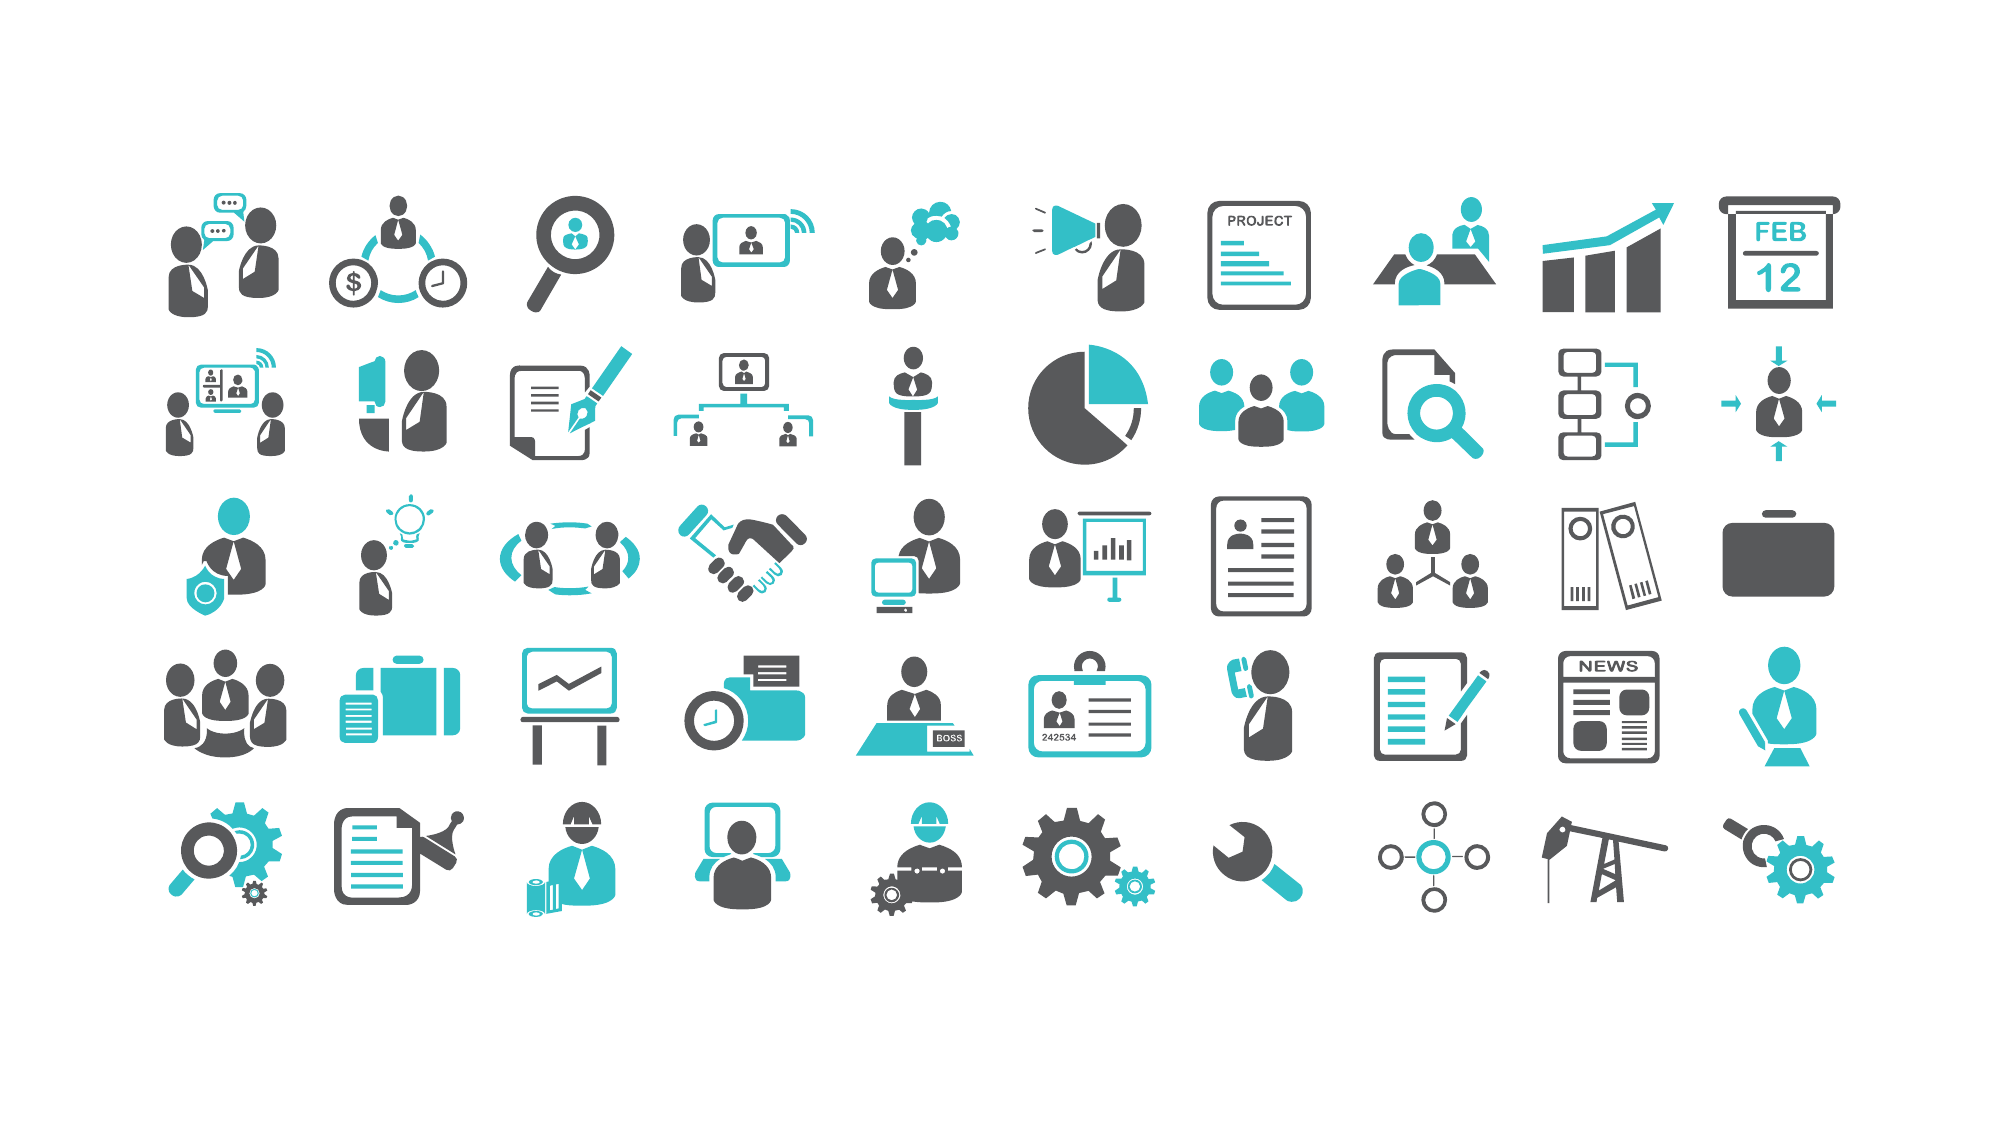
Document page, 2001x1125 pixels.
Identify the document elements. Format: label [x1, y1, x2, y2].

text_box [1790, 221, 1807, 242]
text_box [1767, 367, 1791, 394]
text_box [1770, 346, 1788, 367]
text_box [1423, 500, 1442, 521]
text_box [546, 845, 616, 914]
text_box [881, 599, 906, 605]
text_box [683, 224, 710, 256]
text_box [1558, 419, 1602, 461]
text_box [871, 558, 917, 597]
text_box [392, 655, 424, 664]
text_box [1387, 738, 1426, 745]
text_box [1114, 866, 1156, 907]
text_box [1028, 675, 1152, 758]
text_box [1604, 422, 1638, 447]
text_box [426, 509, 434, 516]
text_box [168, 193, 279, 318]
text_box [1212, 821, 1273, 882]
text_box [739, 240, 763, 255]
text_box [1032, 229, 1044, 233]
text_box [1387, 726, 1426, 732]
text_box [168, 869, 195, 897]
text_box [1238, 406, 1284, 447]
text_box [352, 825, 377, 830]
text_box [329, 258, 379, 308]
text_box [1789, 858, 1813, 882]
text_box [1377, 844, 1404, 870]
text_box [689, 433, 708, 446]
text_box [765, 858, 791, 882]
text_box [1573, 721, 1607, 751]
text_box [1756, 221, 1770, 242]
text_box [1579, 660, 1592, 672]
text_box [167, 392, 189, 418]
text_box [880, 237, 905, 265]
text_box [1372, 254, 1415, 285]
text_box [1088, 722, 1131, 726]
text_box [743, 655, 800, 687]
text_box [201, 537, 266, 595]
text_box [562, 801, 602, 825]
text_box [194, 728, 254, 758]
text_box [255, 663, 285, 697]
text_box [528, 910, 543, 917]
text_box [1104, 203, 1142, 247]
text_box [1207, 200, 1311, 310]
text_box [1042, 733, 1048, 741]
text_box [1220, 240, 1244, 246]
text_box [1619, 689, 1650, 716]
text_box [790, 224, 800, 233]
text_box [1082, 518, 1146, 576]
text_box [1065, 733, 1071, 741]
text_box [256, 360, 264, 368]
text_box [738, 359, 749, 371]
text_box [1573, 689, 1610, 695]
text_box [1421, 887, 1448, 913]
text_box [378, 290, 419, 304]
text_box [1728, 214, 1833, 309]
text_box [1228, 581, 1294, 586]
text_box [1029, 541, 1081, 588]
text_box [205, 376, 216, 383]
text_box [1464, 844, 1491, 870]
text_box [1772, 221, 1788, 242]
text_box [893, 372, 914, 397]
text_box [1234, 519, 1247, 532]
text_box [403, 544, 415, 548]
text_box [855, 723, 974, 756]
text_box [1022, 807, 1121, 906]
text_box [1621, 747, 1647, 751]
text_box [790, 217, 807, 233]
text_box [1739, 708, 1766, 751]
text_box [380, 217, 416, 249]
text_box [1735, 210, 1826, 214]
text_box [1077, 511, 1152, 516]
text_box [681, 257, 716, 303]
text_box [1604, 362, 1638, 388]
text_box [775, 514, 807, 546]
text_box [1742, 825, 1784, 868]
text_box [1377, 576, 1413, 608]
text_box [401, 391, 447, 452]
text_box [1570, 587, 1574, 602]
text_box [910, 802, 949, 824]
text_box [350, 860, 403, 865]
text_box [723, 677, 806, 741]
text_box [334, 808, 457, 905]
text_box [1398, 269, 1441, 306]
text_box [619, 536, 640, 579]
text_box [1249, 374, 1273, 401]
text_box [1452, 576, 1488, 608]
text_box [1387, 714, 1426, 720]
text_box [233, 374, 243, 386]
text_box [1210, 496, 1312, 617]
text_box [1220, 271, 1284, 276]
text_box [1568, 516, 1593, 541]
text_box [532, 725, 542, 765]
text_box [1279, 390, 1325, 432]
text_box [1227, 533, 1254, 550]
text_box [678, 504, 709, 537]
text_box [531, 386, 559, 390]
text_box [359, 571, 393, 616]
text_box [1611, 514, 1635, 539]
text_box [1043, 710, 1075, 729]
text_box [1261, 529, 1295, 534]
text_box [932, 730, 965, 747]
text_box [1265, 215, 1274, 226]
text_box [1042, 509, 1068, 540]
text_box [1452, 224, 1490, 262]
text_box [595, 521, 619, 549]
text_box [1028, 351, 1128, 465]
text_box [788, 415, 814, 437]
text_box [698, 393, 789, 411]
text_box [1558, 348, 1602, 419]
text_box [358, 355, 386, 408]
text_box [261, 392, 284, 418]
text_box [588, 390, 602, 402]
text_box [869, 266, 916, 310]
text_box [1645, 580, 1652, 595]
text_box [1444, 717, 1456, 731]
text_box [1599, 501, 1662, 611]
text_box [790, 209, 815, 233]
text_box [196, 584, 215, 603]
text_box [575, 233, 588, 250]
text_box [1573, 710, 1610, 716]
text_box [735, 371, 753, 385]
text_box [1416, 557, 1451, 586]
text_box [443, 667, 461, 736]
text_box [548, 586, 592, 596]
text_box [526, 266, 562, 313]
text_box [1639, 581, 1647, 597]
text_box [768, 562, 783, 577]
text_box [195, 364, 259, 408]
text_box [712, 214, 790, 267]
text_box [208, 369, 214, 376]
text_box [525, 521, 549, 549]
text_box [234, 830, 255, 860]
text_box [673, 414, 699, 436]
text_box [1607, 660, 1626, 672]
text_box [531, 401, 559, 405]
text_box [760, 570, 775, 586]
text_box [884, 887, 900, 903]
text_box [1624, 392, 1651, 420]
text_box [361, 540, 387, 571]
text_box [901, 656, 928, 688]
text_box [1261, 864, 1303, 902]
text_box [355, 667, 374, 691]
text_box [597, 725, 607, 766]
text_box [783, 421, 793, 434]
text_box [1816, 395, 1837, 413]
text_box [249, 698, 287, 747]
text_box [1220, 281, 1291, 286]
text_box [1461, 553, 1480, 575]
text_box [536, 195, 615, 275]
text_box [591, 346, 633, 396]
text_box [217, 497, 250, 536]
text_box [887, 689, 941, 721]
text_box [904, 412, 922, 466]
text_box [718, 353, 770, 391]
text_box [1088, 344, 1149, 405]
text_box [1382, 349, 1456, 440]
text_box [352, 836, 377, 841]
text_box [1199, 390, 1245, 432]
text_box [1246, 215, 1257, 226]
text_box [526, 882, 546, 915]
text_box [913, 372, 933, 397]
text_box [538, 666, 602, 691]
text_box [1752, 686, 1817, 745]
text_box [1626, 228, 1661, 313]
text_box [1756, 395, 1803, 438]
text_box [913, 826, 946, 843]
text_box [399, 533, 420, 543]
text_box [1421, 801, 1448, 828]
text_box [1387, 676, 1426, 683]
text_box [1479, 669, 1490, 680]
text_box [1561, 507, 1599, 611]
text_box [1723, 818, 1748, 840]
text_box [228, 386, 248, 398]
text_box [1283, 215, 1293, 226]
text_box [1634, 583, 1641, 598]
text_box [889, 396, 938, 410]
text_box [1220, 261, 1270, 267]
text_box [910, 201, 960, 246]
text_box [1766, 836, 1835, 904]
text_box [1414, 522, 1451, 554]
text_box [1722, 522, 1835, 597]
text_box [1035, 207, 1046, 214]
text_box [431, 270, 445, 288]
text_box [205, 395, 216, 402]
text_box [913, 498, 945, 536]
text_box [779, 433, 797, 447]
text_box [351, 884, 403, 889]
text_box [693, 421, 704, 433]
text_box [1088, 709, 1131, 714]
text_box [1228, 568, 1294, 573]
text_box [1426, 254, 1497, 285]
text_box [591, 549, 620, 589]
text_box [1237, 215, 1246, 226]
text_box [745, 226, 757, 240]
text_box [1261, 542, 1295, 548]
text_box [350, 849, 403, 854]
text_box [165, 419, 194, 457]
text_box [256, 348, 276, 368]
text_box [389, 195, 408, 217]
text_box [1542, 257, 1574, 313]
text_box [1770, 441, 1788, 462]
text_box [351, 872, 403, 878]
text_box [1274, 215, 1284, 226]
text_box [1097, 249, 1145, 312]
text_box [425, 811, 464, 855]
text_box [418, 234, 436, 261]
text_box [1110, 538, 1116, 560]
text_box [1587, 587, 1591, 602]
text_box [1585, 250, 1615, 313]
text_box [1051, 691, 1067, 709]
text_box [1290, 359, 1314, 386]
text_box [737, 585, 754, 602]
text_box [1761, 510, 1797, 518]
text_box [1718, 196, 1841, 215]
text_box [1074, 241, 1092, 254]
text_box [1257, 215, 1264, 226]
text_box [1096, 222, 1101, 239]
text_box [339, 694, 379, 743]
text_box [1102, 545, 1108, 560]
text_box [1261, 554, 1295, 559]
text_box [1073, 650, 1106, 672]
text_box [910, 249, 918, 256]
text_box [717, 566, 734, 584]
text_box [1247, 684, 1254, 699]
text_box [1629, 584, 1636, 600]
text_box [752, 579, 767, 594]
text_box [166, 663, 195, 697]
text_box [727, 575, 745, 593]
text_box [213, 409, 242, 413]
text_box [202, 678, 249, 721]
text_box [1721, 395, 1742, 413]
text_box [703, 709, 718, 727]
text_box [1047, 733, 1054, 741]
text_box [1052, 205, 1096, 255]
text_box [210, 802, 282, 888]
text_box [1387, 689, 1426, 695]
text_box [1228, 593, 1294, 598]
text_box [694, 858, 720, 882]
text_box [528, 879, 543, 886]
text_box [1621, 737, 1647, 741]
text_box [568, 217, 583, 233]
text_box [1127, 879, 1142, 894]
text_box [898, 537, 961, 594]
text_box [1126, 540, 1132, 561]
text_box [358, 418, 389, 452]
text_box [499, 534, 522, 582]
text_box [1088, 733, 1131, 737]
text_box [876, 606, 913, 614]
text_box [1088, 698, 1131, 702]
text_box [704, 802, 781, 858]
text_box [563, 233, 576, 250]
text_box [1373, 652, 1468, 761]
text_box [1125, 408, 1142, 441]
text_box [1107, 577, 1122, 602]
text_box [408, 494, 413, 503]
text_box [186, 565, 225, 616]
text_box [366, 405, 375, 414]
text_box [213, 649, 238, 678]
text_box [1251, 650, 1290, 695]
text_box [509, 365, 590, 461]
text_box [1541, 816, 1669, 904]
text_box [1220, 251, 1260, 257]
text_box [1460, 197, 1482, 222]
text_box [380, 667, 437, 736]
text_box [181, 822, 238, 879]
text_box [565, 827, 599, 844]
text_box [689, 514, 734, 558]
text_box [523, 549, 553, 589]
text_box [394, 504, 426, 535]
text_box [202, 369, 223, 402]
text_box [1408, 233, 1434, 262]
text_box [256, 354, 269, 368]
text_box [1035, 248, 1046, 254]
text_box [520, 716, 620, 723]
text_box [386, 509, 394, 516]
text_box [164, 698, 201, 747]
text_box [361, 235, 378, 261]
text_box [1243, 696, 1293, 761]
text_box [1071, 733, 1077, 741]
text_box [708, 557, 725, 575]
text_box [568, 396, 598, 434]
text_box [1542, 203, 1675, 254]
text_box [1210, 359, 1234, 386]
text_box [1227, 658, 1247, 699]
text_box [1448, 675, 1487, 722]
text_box [1054, 839, 1089, 874]
text_box [1742, 250, 1819, 256]
text_box [1416, 840, 1451, 875]
text_box [1780, 263, 1801, 292]
text_box [1387, 701, 1426, 708]
text_box [1764, 748, 1810, 767]
text_box [404, 350, 440, 392]
text_box [1757, 263, 1772, 293]
text_box [1228, 215, 1236, 226]
text_box [903, 346, 924, 370]
text_box [241, 880, 268, 906]
text_box [1119, 545, 1124, 560]
text_box [522, 647, 617, 714]
text_box [1626, 660, 1638, 672]
text_box [684, 691, 744, 751]
text_box [1053, 733, 1059, 741]
text_box [1241, 656, 1249, 671]
text_box [550, 522, 592, 530]
text_box [870, 844, 962, 916]
text_box [418, 258, 468, 308]
text_box [1261, 518, 1295, 523]
text_box [1558, 650, 1660, 764]
text_box [1093, 550, 1099, 560]
text_box [713, 857, 772, 910]
text_box [1768, 646, 1801, 685]
text_box [1407, 383, 1484, 459]
text_box [727, 820, 757, 855]
text_box [1059, 733, 1065, 741]
text_box [1386, 553, 1405, 575]
text_box [1573, 699, 1610, 705]
text_box [257, 419, 285, 457]
text_box [1594, 660, 1606, 672]
text_box [728, 519, 794, 564]
text_box [346, 270, 362, 296]
